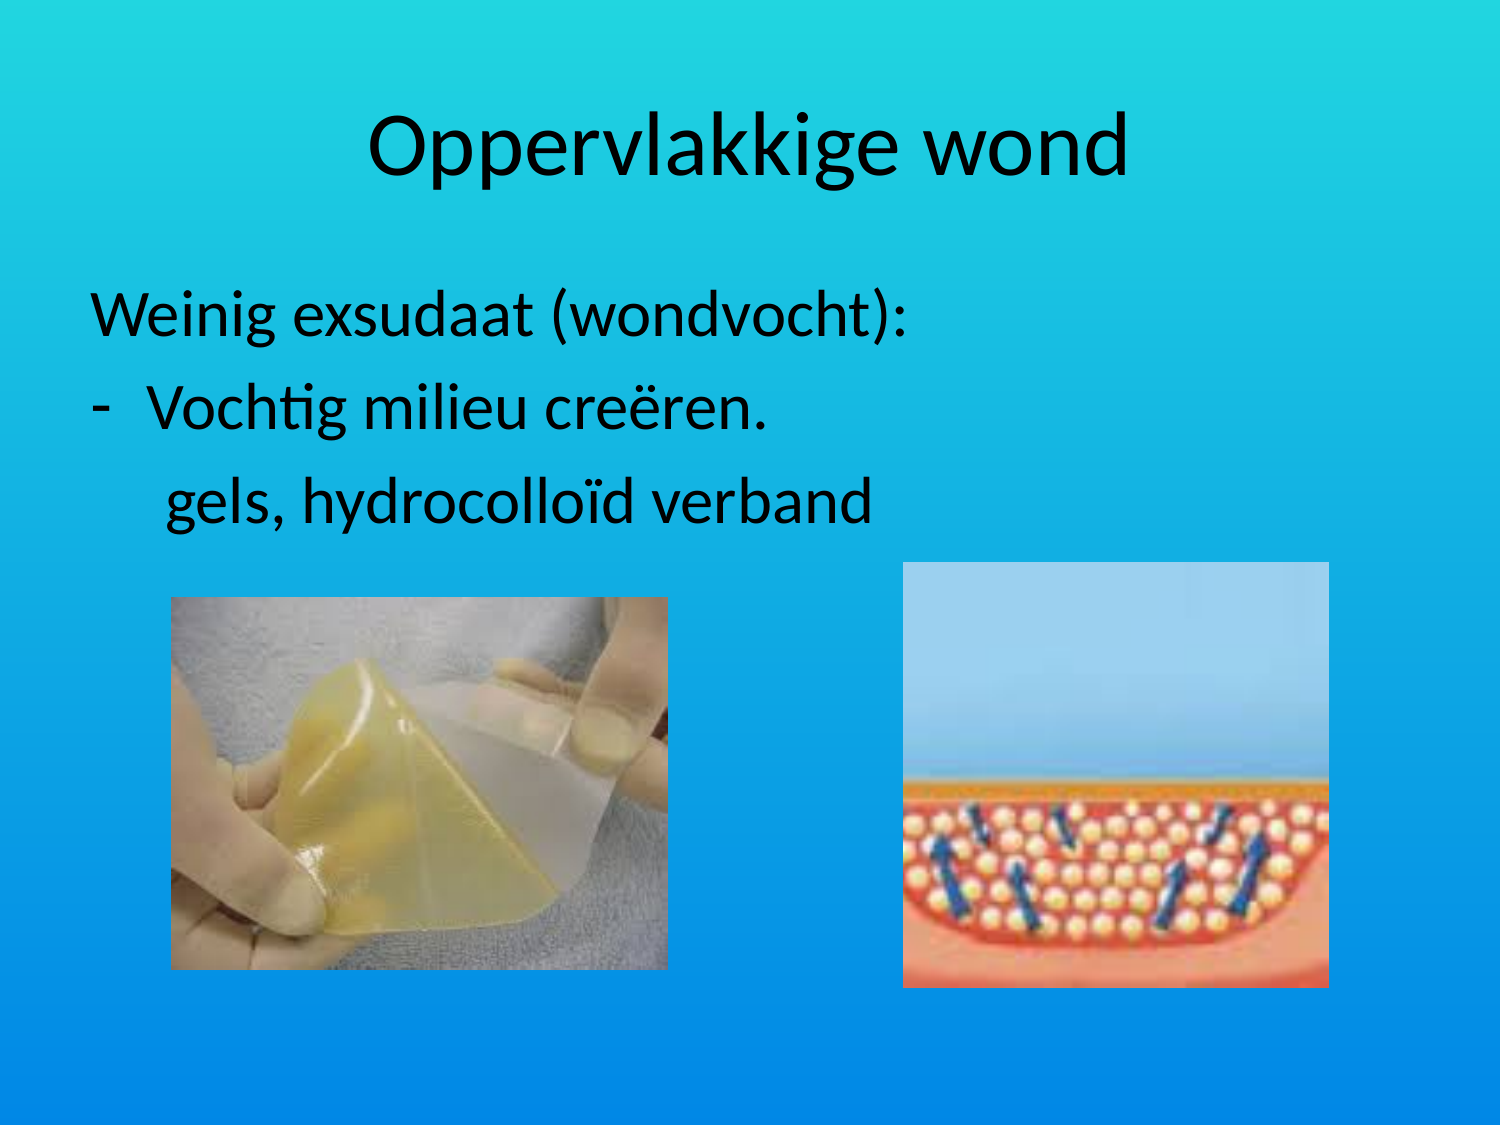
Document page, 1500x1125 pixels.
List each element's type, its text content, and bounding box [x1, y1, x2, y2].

title Oppervlakkige wond [75, 45, 1425, 233]
picture [170, 598, 668, 970]
picture [903, 563, 1330, 988]
list Weinig exsudaat (wondvocht): Vochtig milieu creëren. gels, hydrocolloïd verband [75, 262, 1425, 1005]
